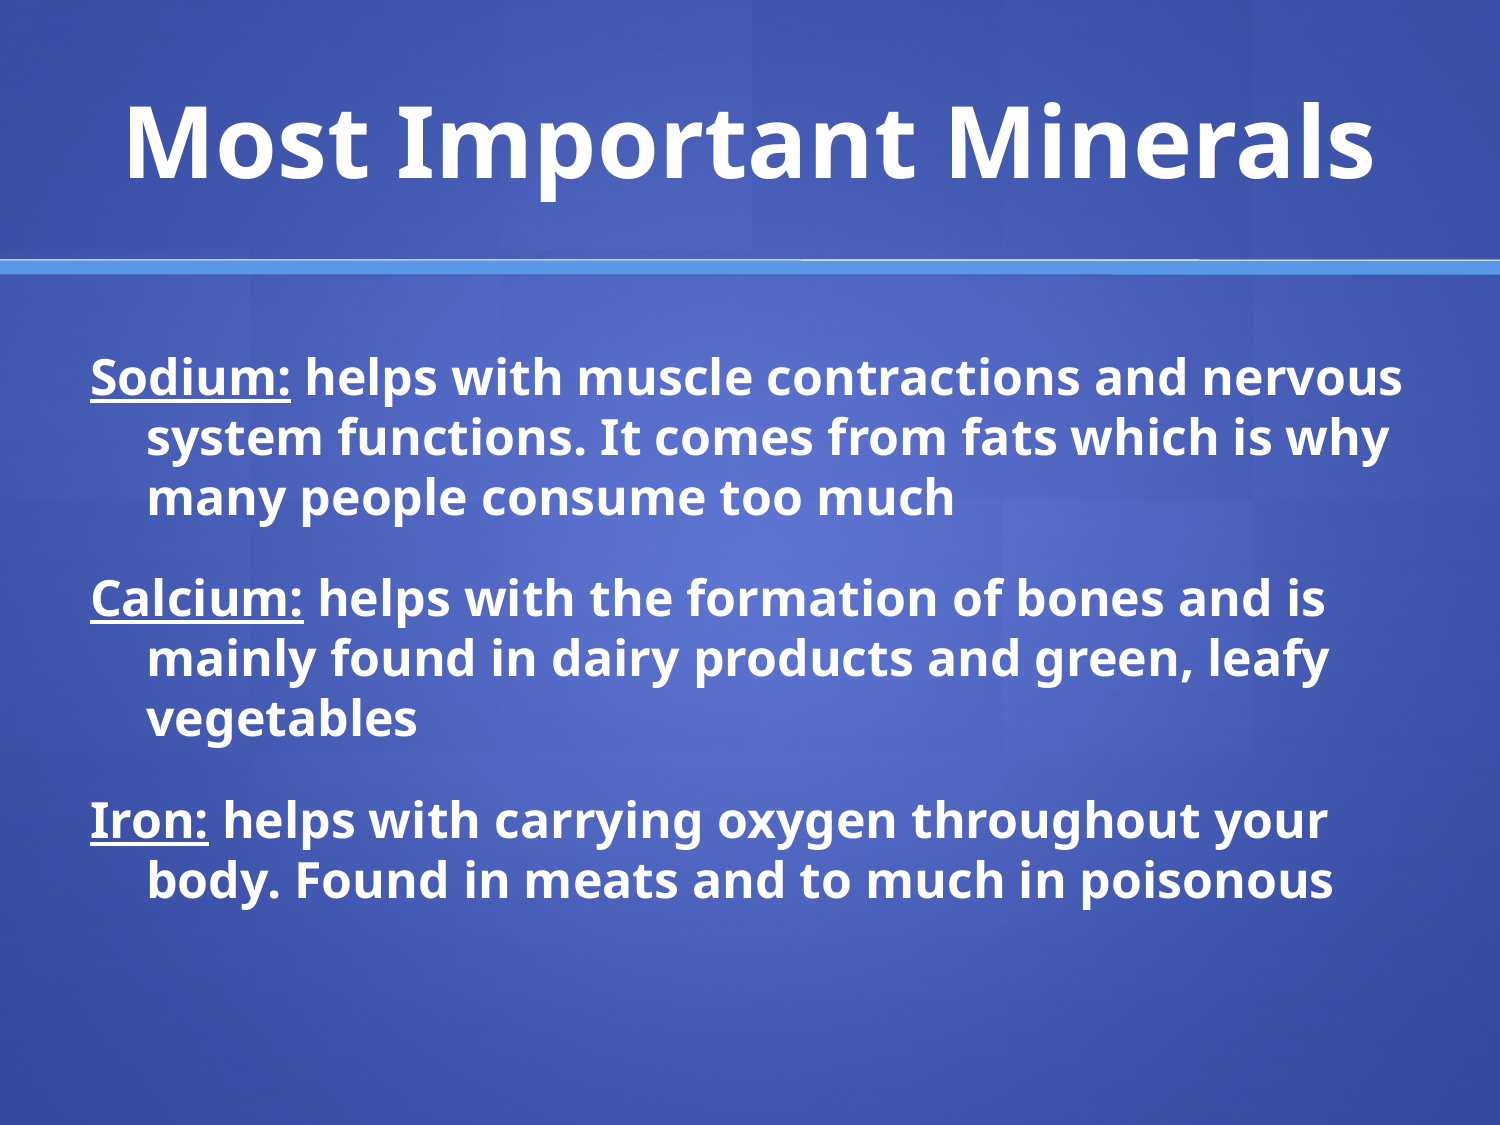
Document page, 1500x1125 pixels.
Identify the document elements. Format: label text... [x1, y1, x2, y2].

list Sodium: helps with muscle contractions and nervous system functions. It comes from fats which is why many people consume too much Calcium: helps with the formation of bones and is mainly found in dairy products and green, leafy vegetables Iron: helps with carrying oxygen throughout your body. Found in meats and to much in poisonous [75, 337, 1425, 988]
title Most Important Minerals [75, 45, 1425, 233]
